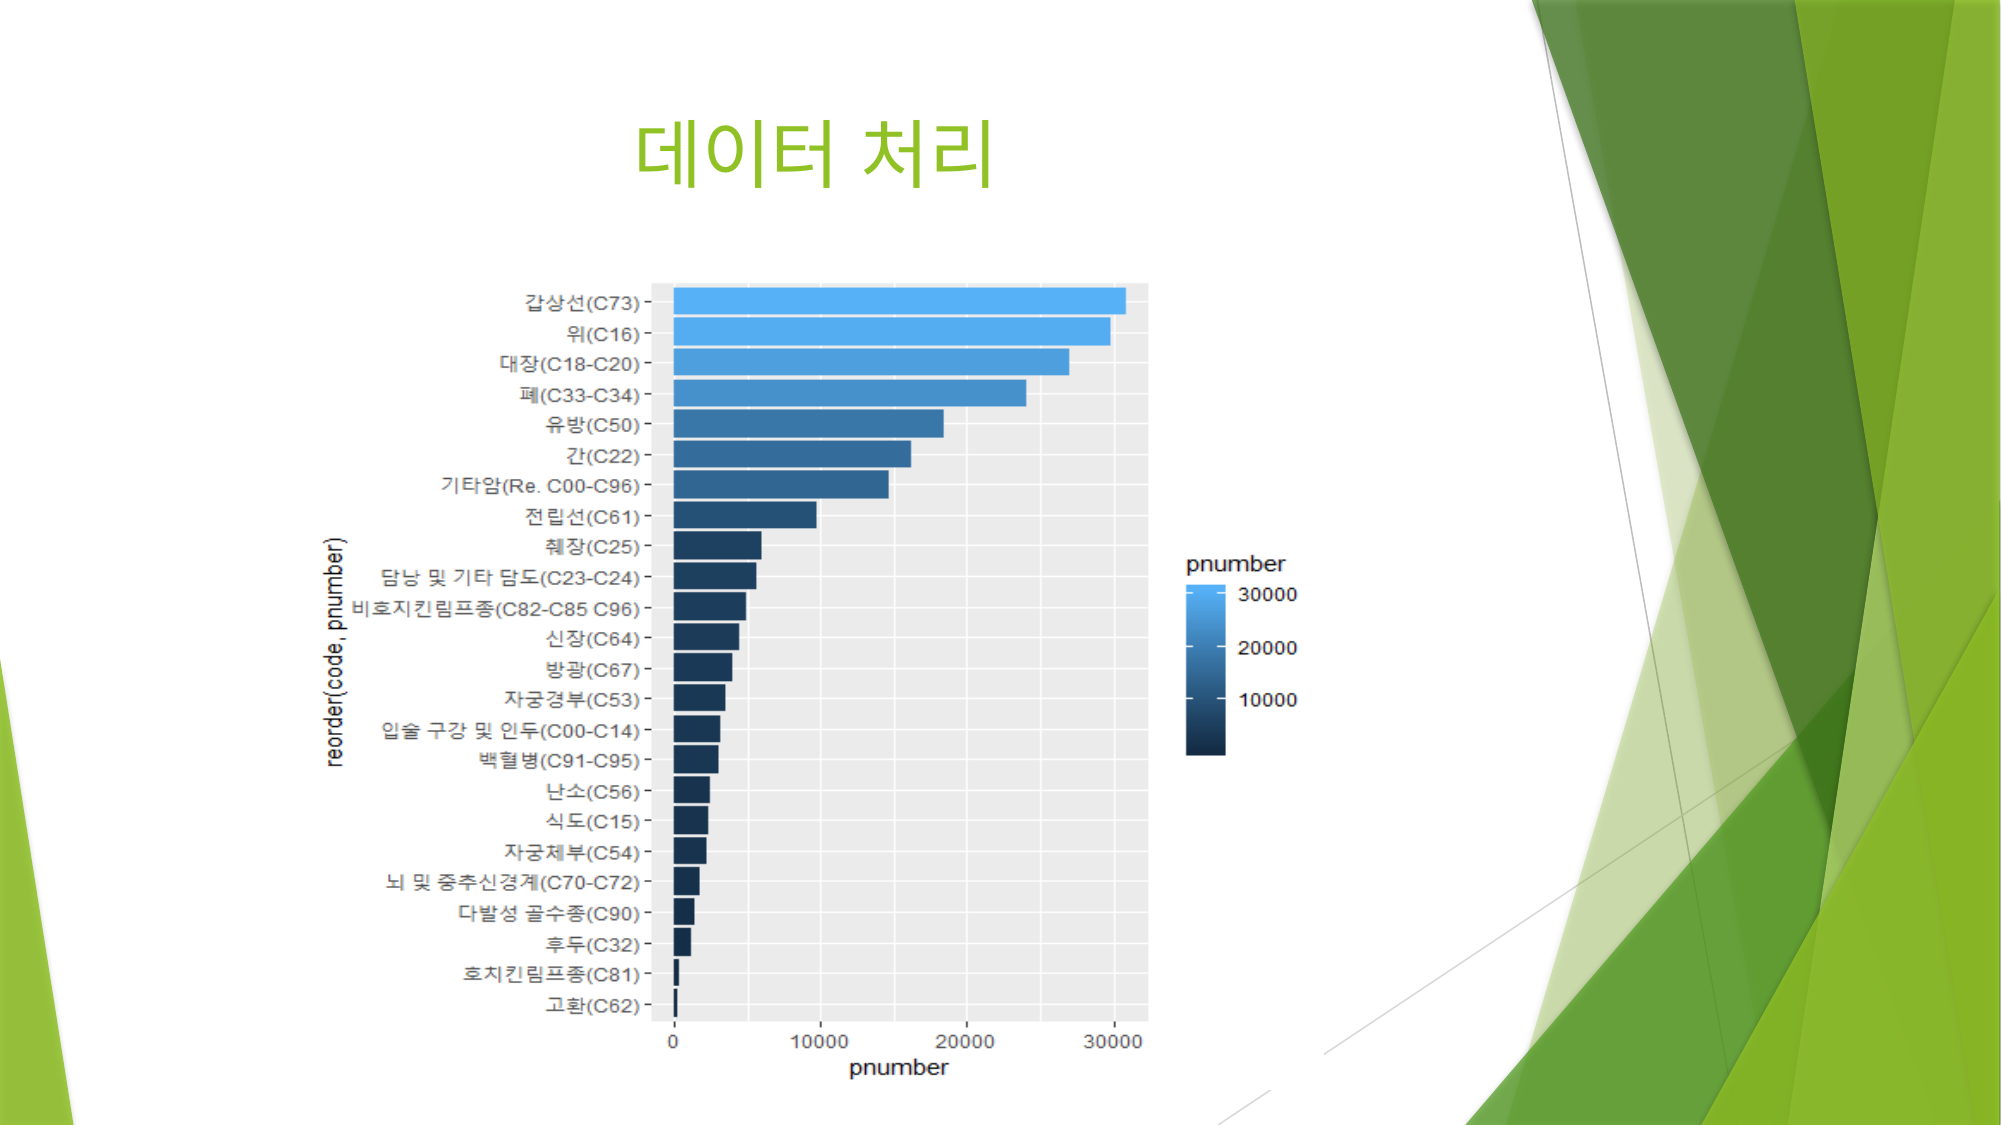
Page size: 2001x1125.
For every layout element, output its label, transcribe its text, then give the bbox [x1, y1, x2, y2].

picture [308, 273, 1325, 1091]
title 데이터 처리 [111, 99, 1522, 317]
